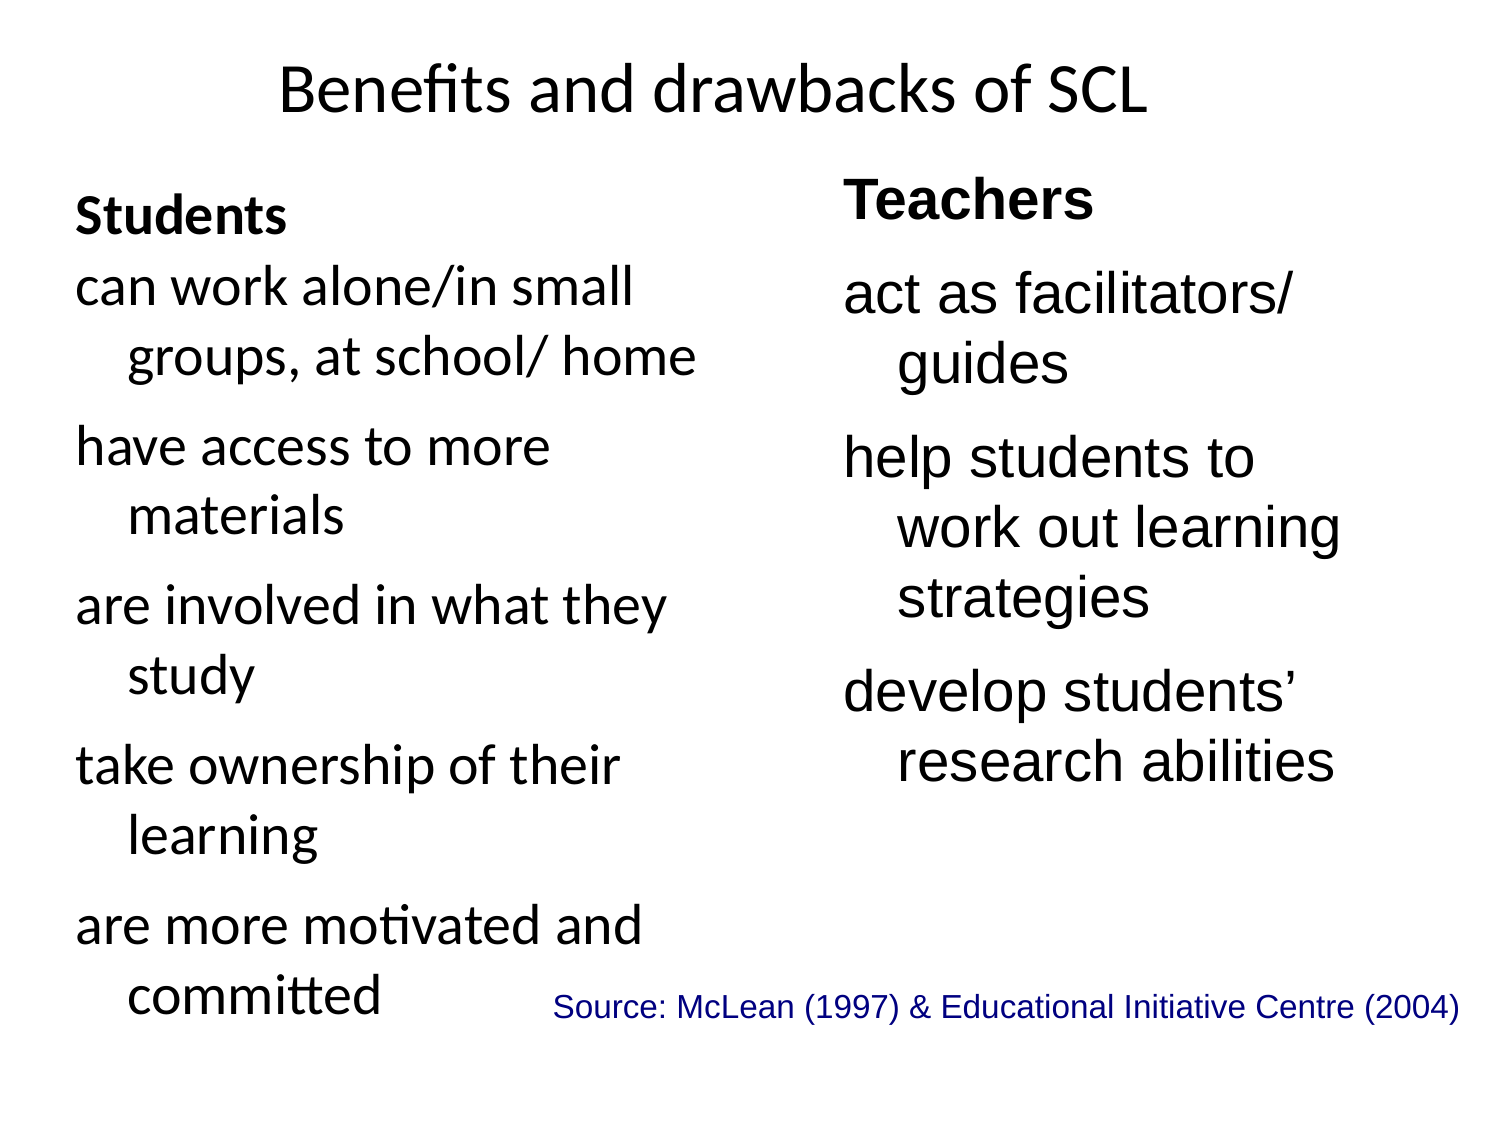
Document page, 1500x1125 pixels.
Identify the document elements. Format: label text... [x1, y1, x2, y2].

text_box Teachers act as facilitators/ guides help students to work out learning strategies develop students’ research abilities [826, 154, 1368, 811]
list Students can work alone/in small groups, at school/ home have access to more materials are involved in what they study take ownership of their learning are more motivated and committed [59, 177, 739, 1040]
title Benefits and drawbacks of SCL [112, 34, 1316, 135]
text_box Source: McLean (1997) & Educational Initiative Centre (2004) [537, 978, 1477, 1034]
